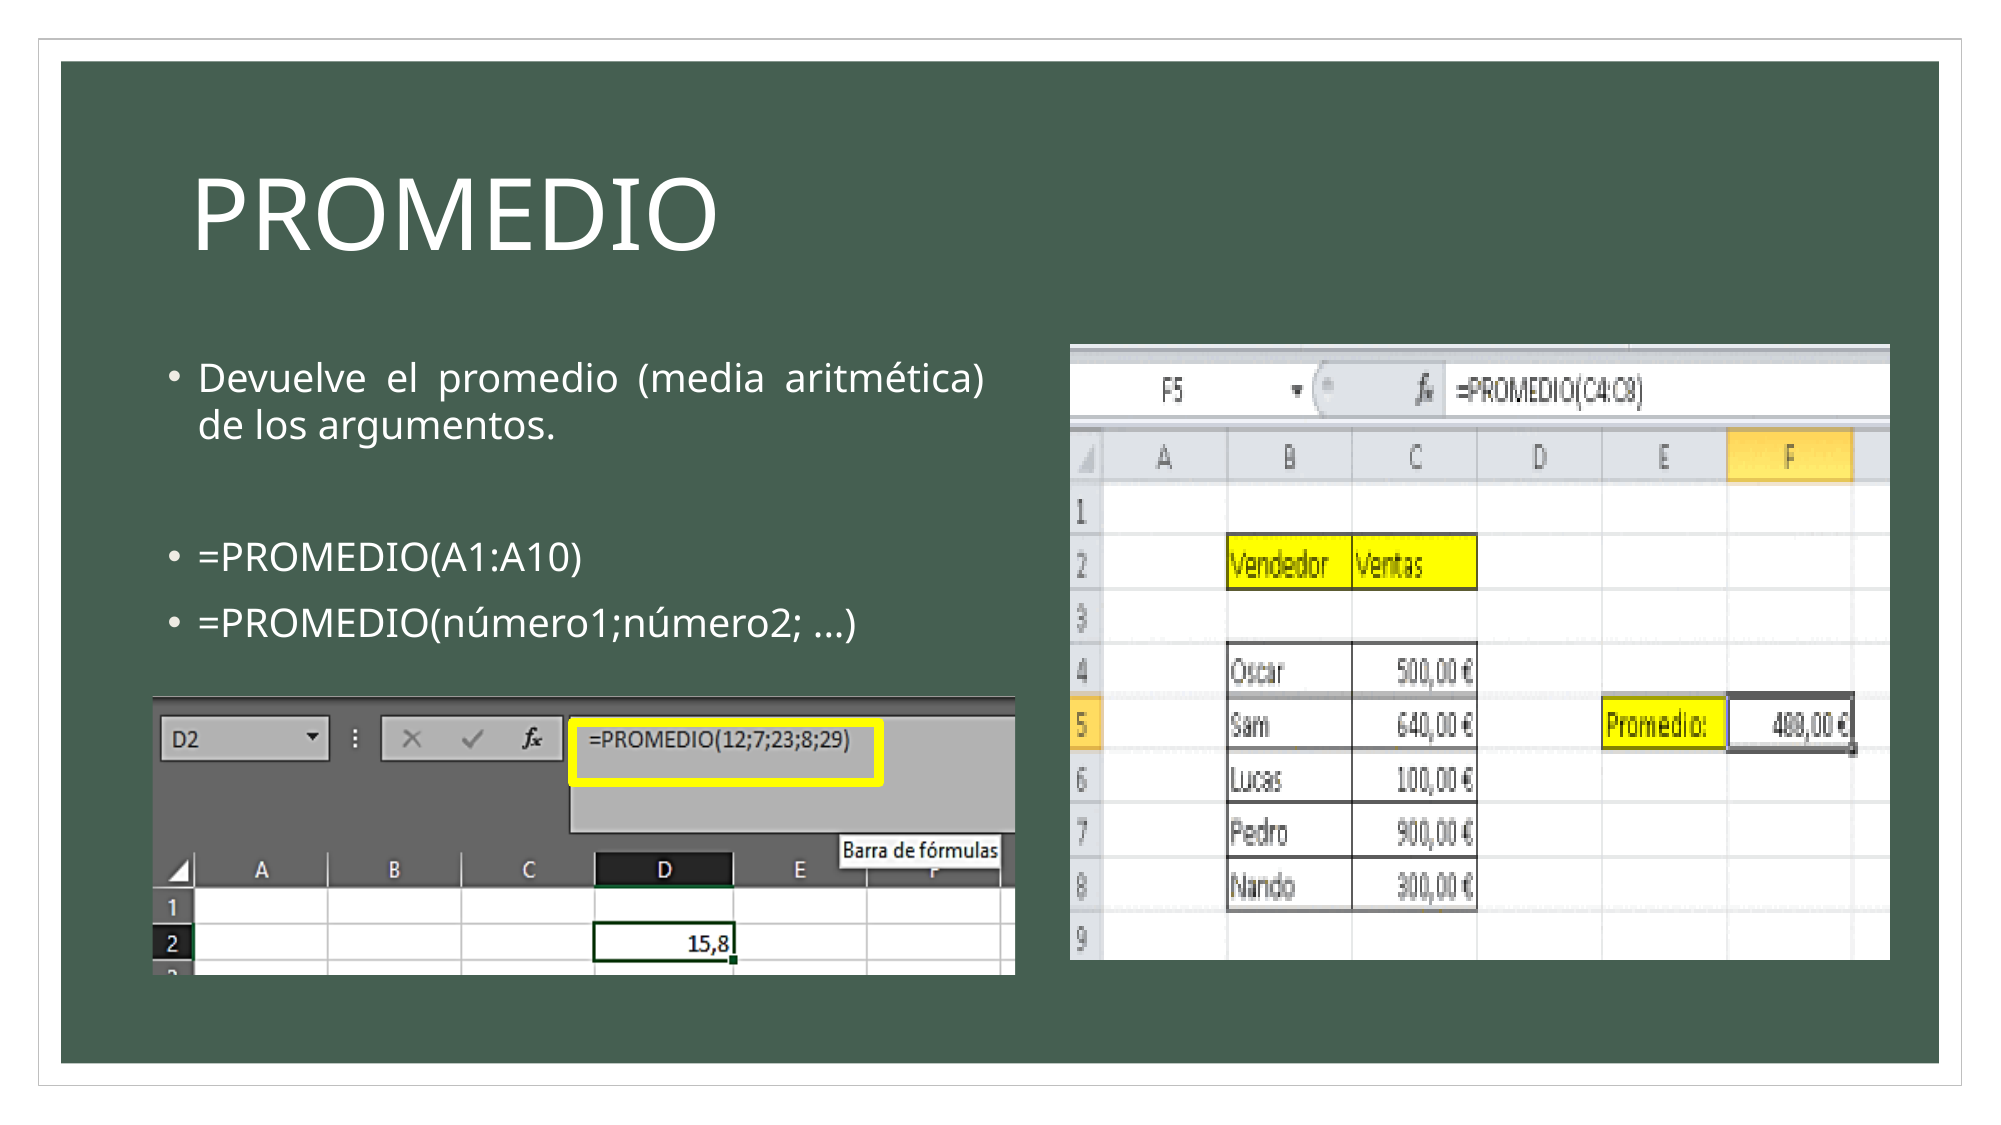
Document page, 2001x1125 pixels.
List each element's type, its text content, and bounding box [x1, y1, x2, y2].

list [1070, 344, 1890, 960]
title PROMEDIO [174, 105, 1825, 331]
picture [152, 696, 1016, 975]
list Devuelve el promedio (media aritmética) de los argumentos. =PROMEDIO(A1:A10) =PROMEDIO(número1;número2; ...) [152, 345, 1000, 693]
